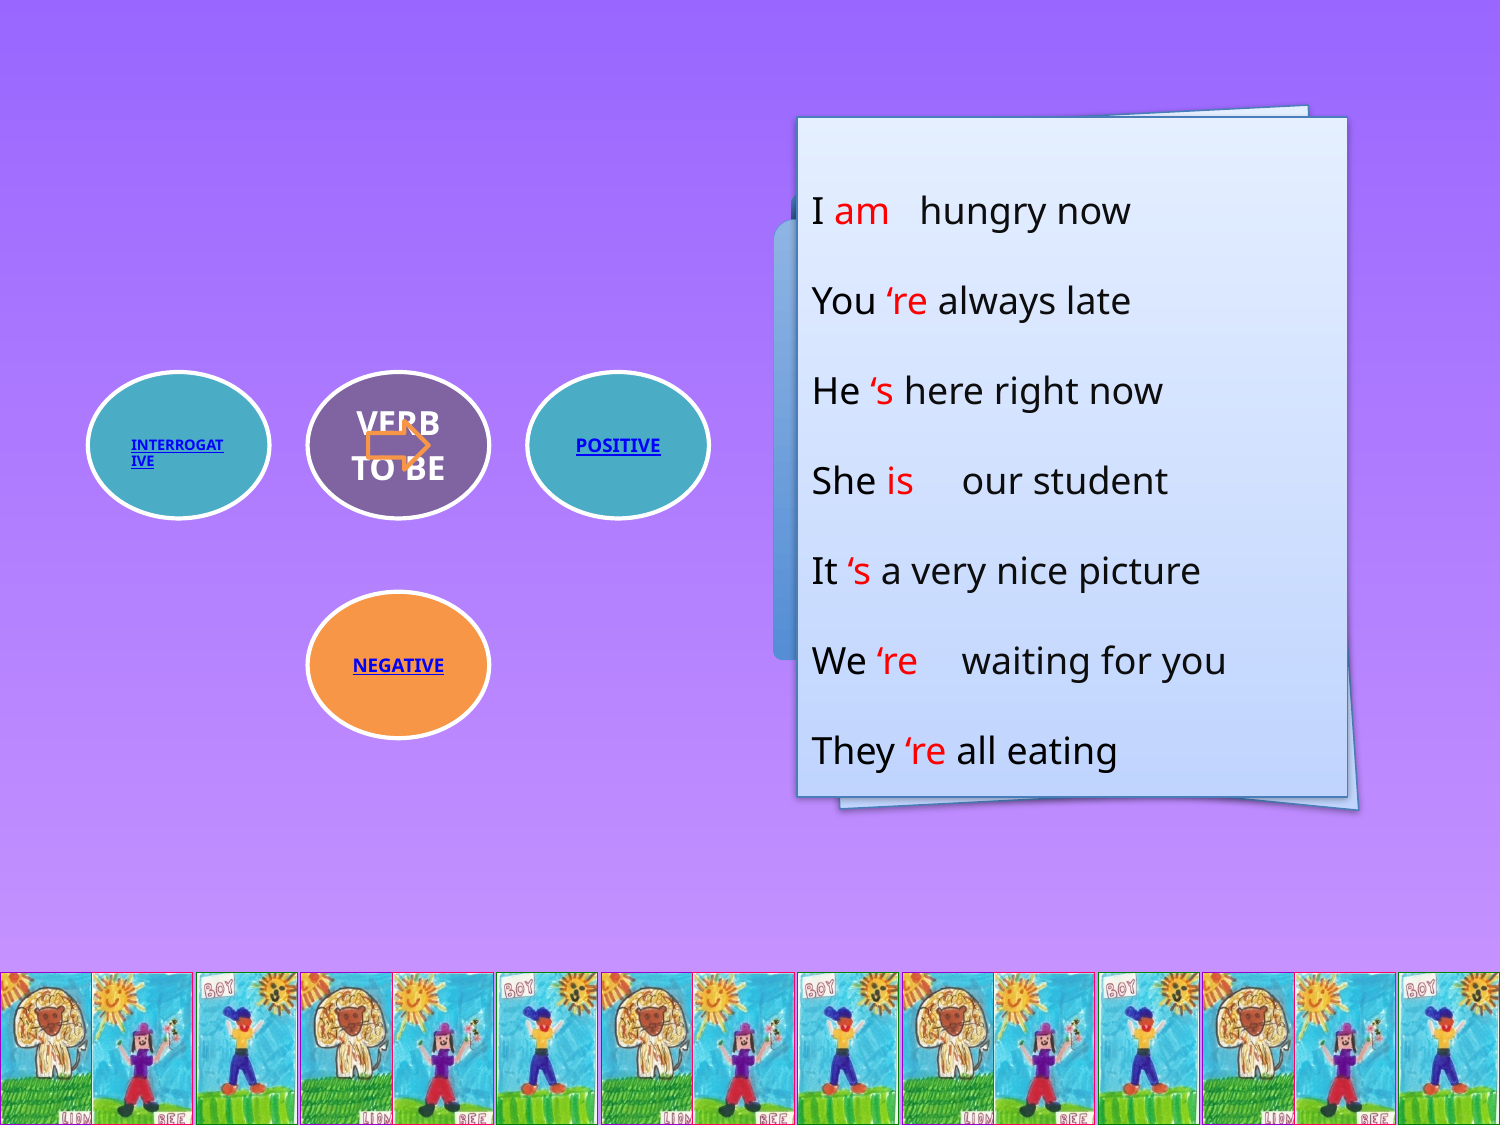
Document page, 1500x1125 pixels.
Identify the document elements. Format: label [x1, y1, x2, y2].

text_box [300, 972, 598, 1125]
text_box [1202, 972, 1500, 1125]
text_box [901, 972, 1200, 1125]
text_box [601, 972, 899, 1125]
text_box [773, 116, 1385, 798]
text_box [0, 972, 298, 1125]
text_box [34, 152, 762, 739]
